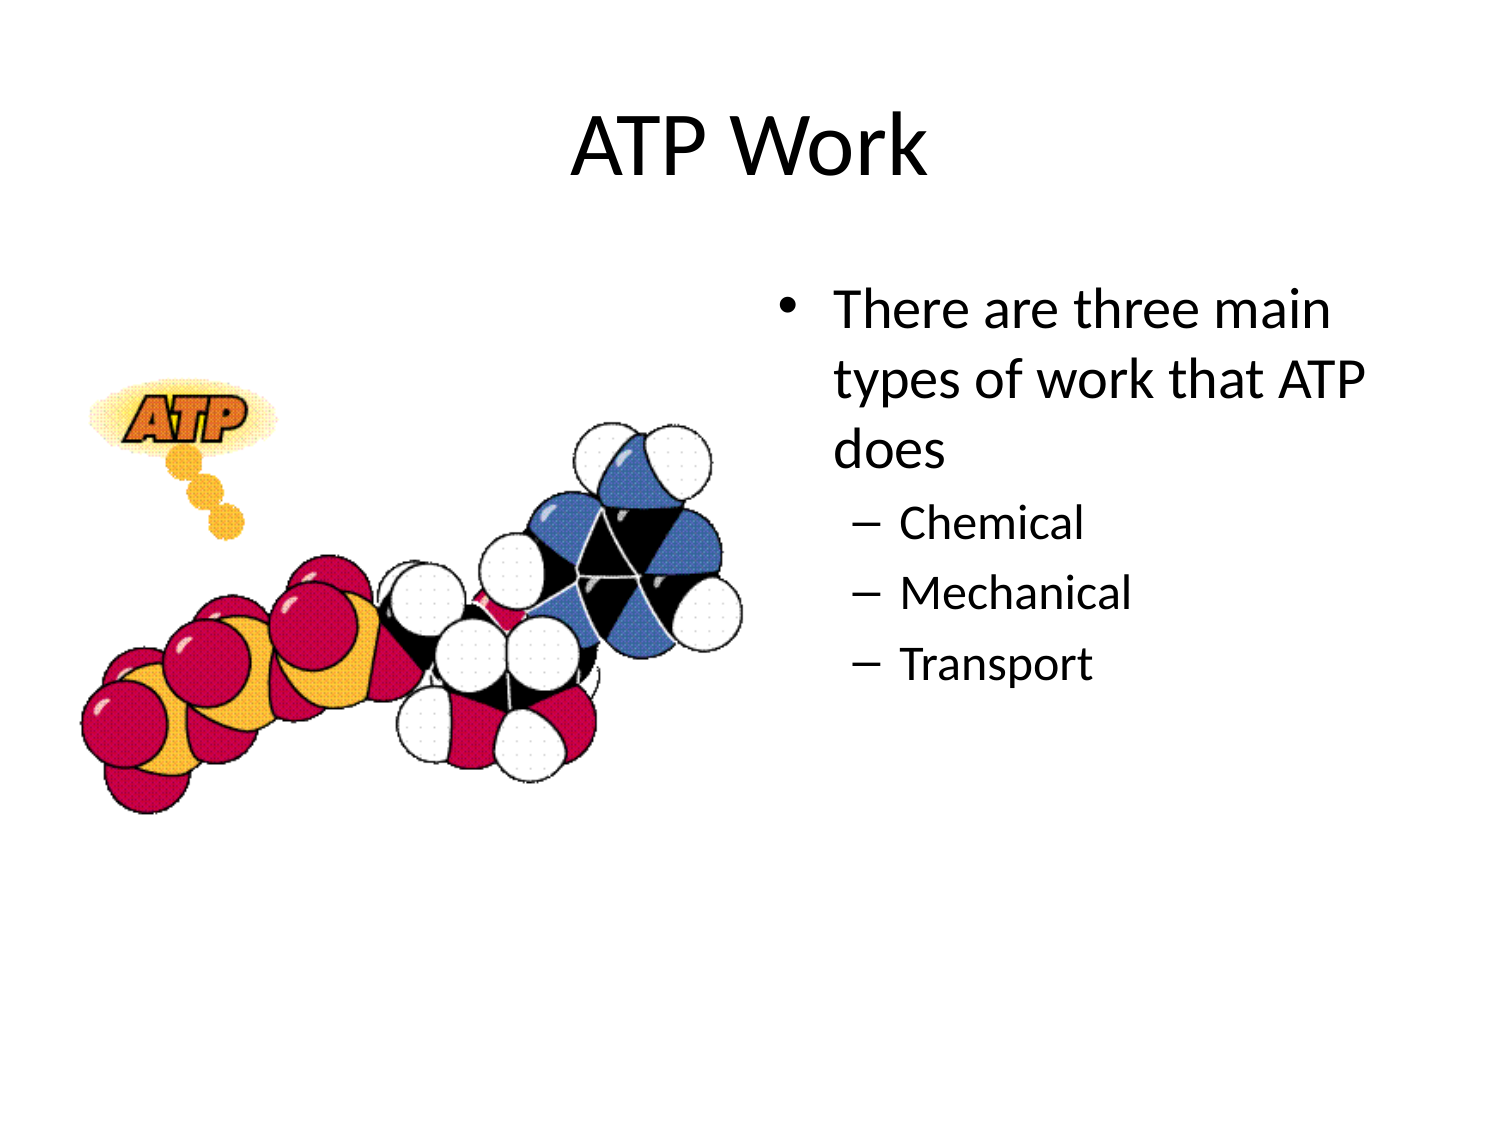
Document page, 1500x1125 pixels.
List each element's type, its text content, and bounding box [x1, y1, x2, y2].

picture [74, 371, 751, 826]
list There are three main types of work that ATP does Chemical Mechanical Transport [762, 262, 1425, 1005]
title ATP Work [75, 45, 1425, 233]
